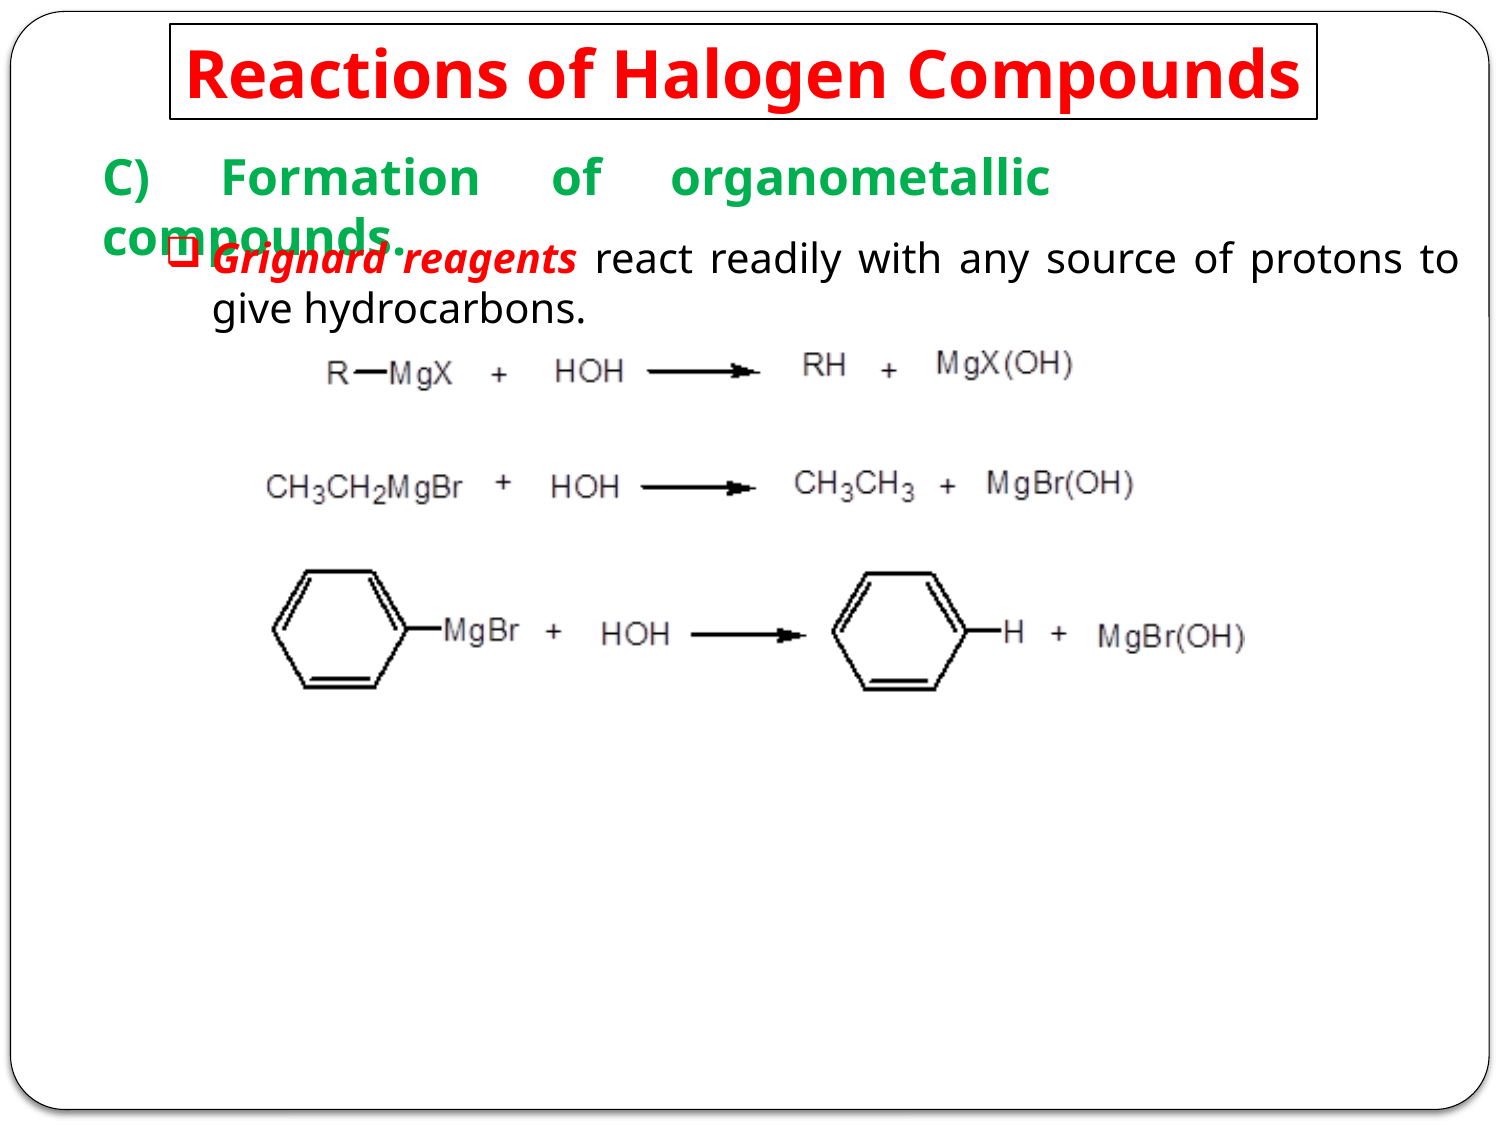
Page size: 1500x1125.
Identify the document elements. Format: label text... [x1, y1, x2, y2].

text_box C) Formation of organometallic compounds. [87, 138, 1067, 274]
picture [265, 349, 1246, 694]
text_box Reactions of Halogen Compounds [169, 23, 1318, 120]
text_box Grignard reagents react readily with any source of protons to give hydrocarbons. [150, 224, 1475, 340]
